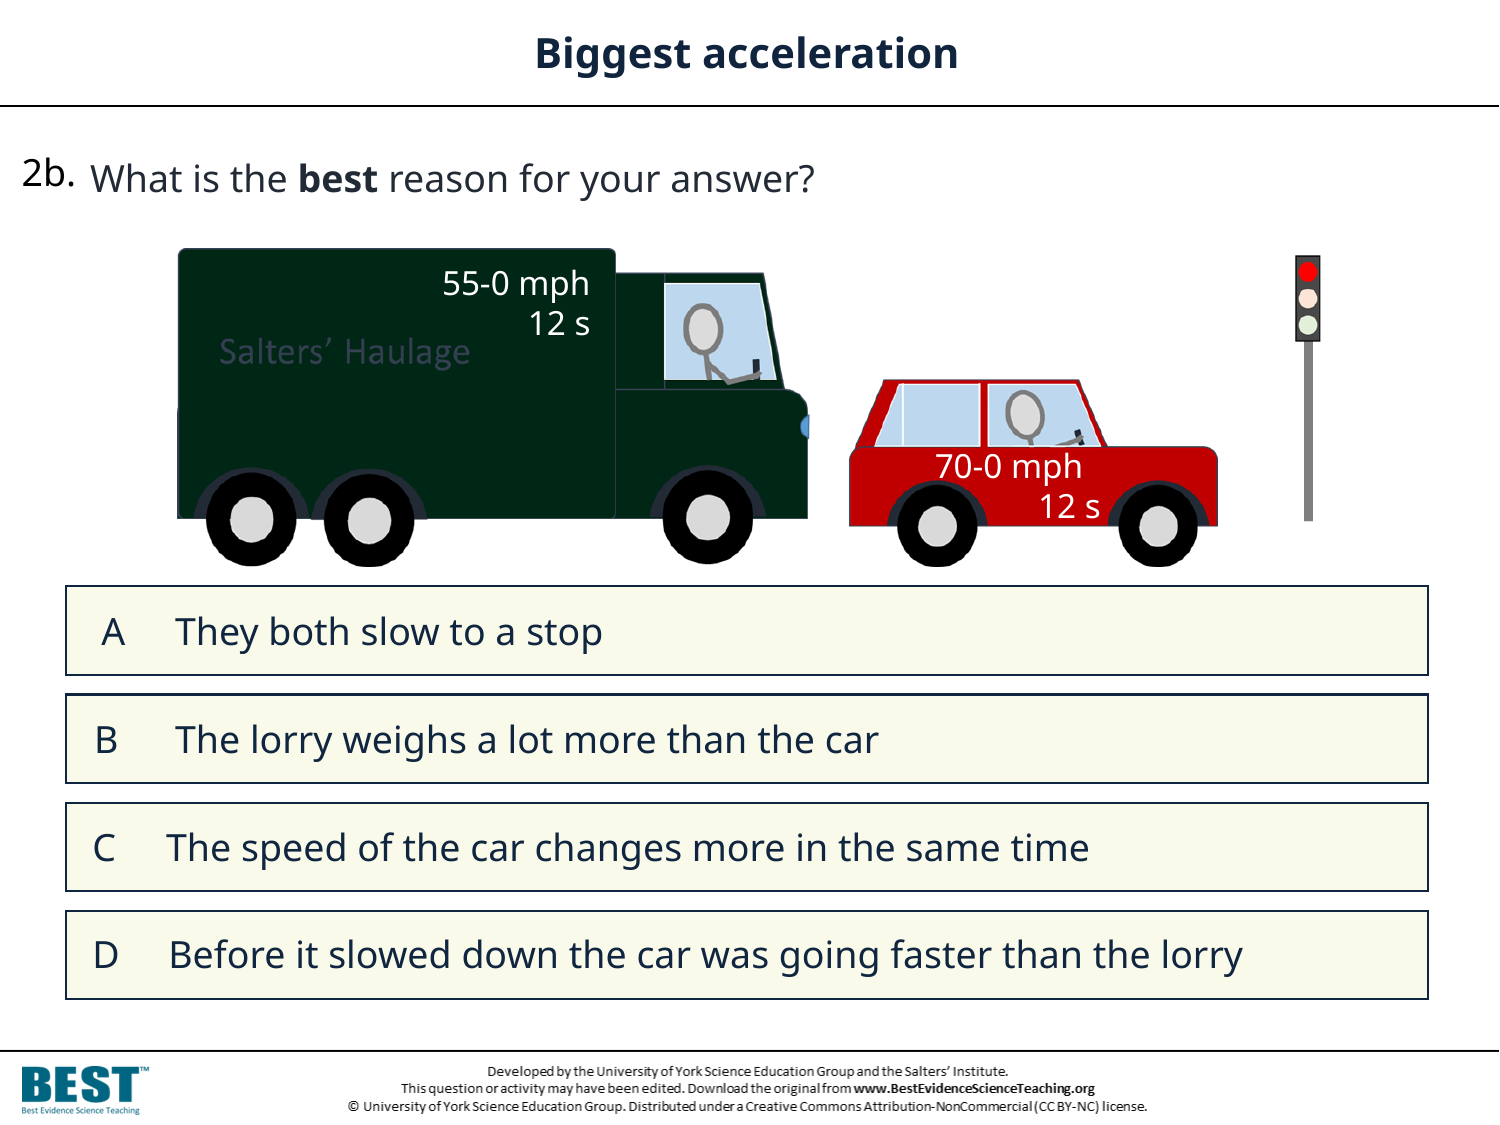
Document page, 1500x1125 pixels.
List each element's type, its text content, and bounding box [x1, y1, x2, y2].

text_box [177, 248, 1321, 567]
text_box Biggest acceleration [23, 4, 1471, 99]
picture [0, 105, 1500, 1125]
